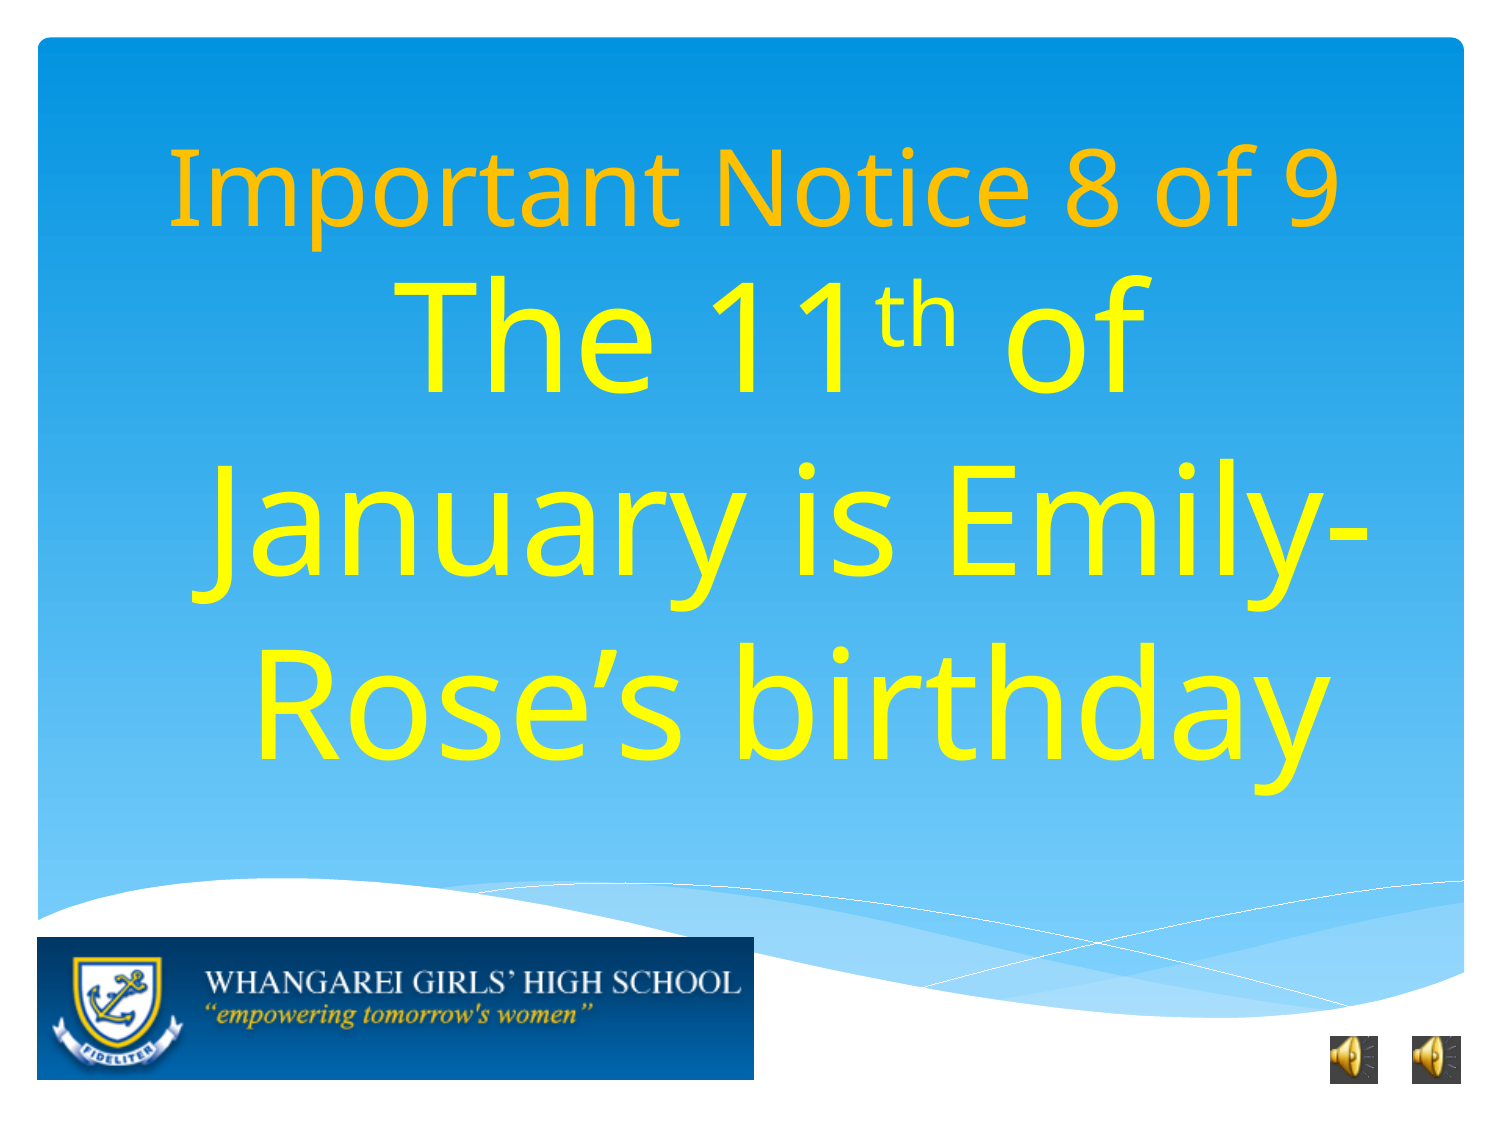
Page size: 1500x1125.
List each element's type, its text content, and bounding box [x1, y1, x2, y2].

picture [37, 937, 754, 1080]
text_box The 11th of January is Emily-Rose’s birthday [149, 231, 1391, 963]
text_box Important Notice 8 of 9 [149, 37, 1362, 255]
picture [1411, 1034, 1462, 1086]
picture [1328, 1034, 1380, 1086]
